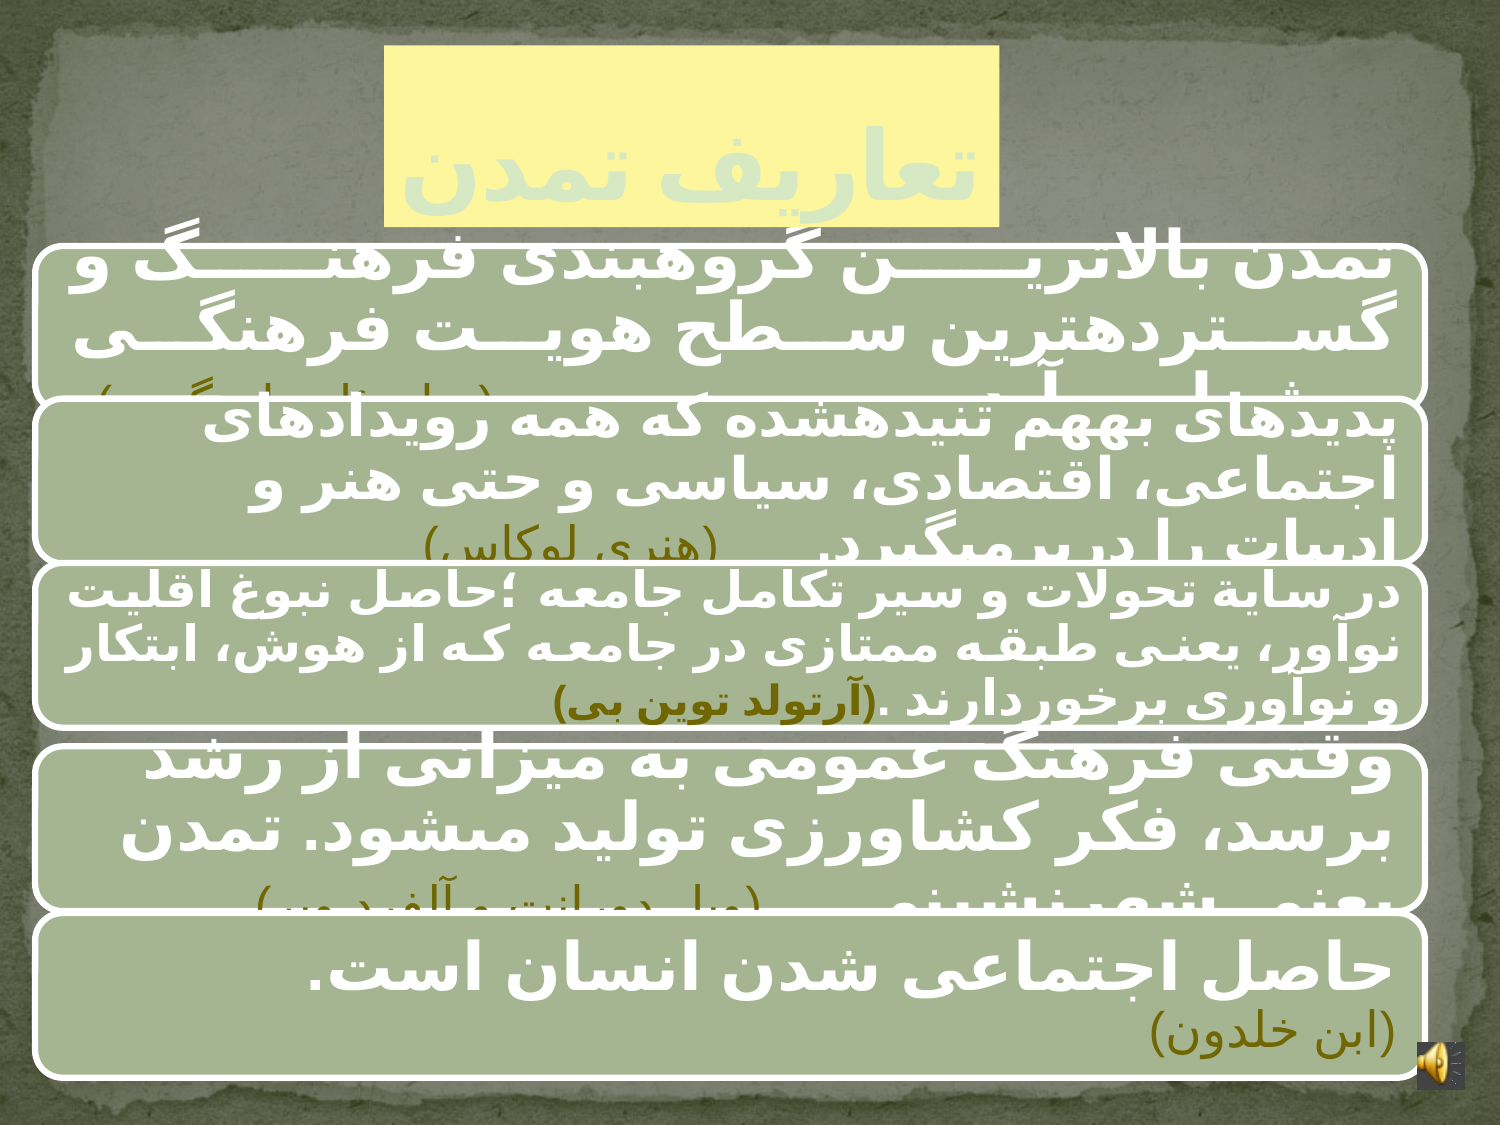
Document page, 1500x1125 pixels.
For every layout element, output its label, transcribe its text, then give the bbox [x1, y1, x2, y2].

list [38, 248, 1424, 1077]
picture [1416, 1041, 1466, 1091]
text_box تعاریف تمدن [384, 45, 1000, 228]
